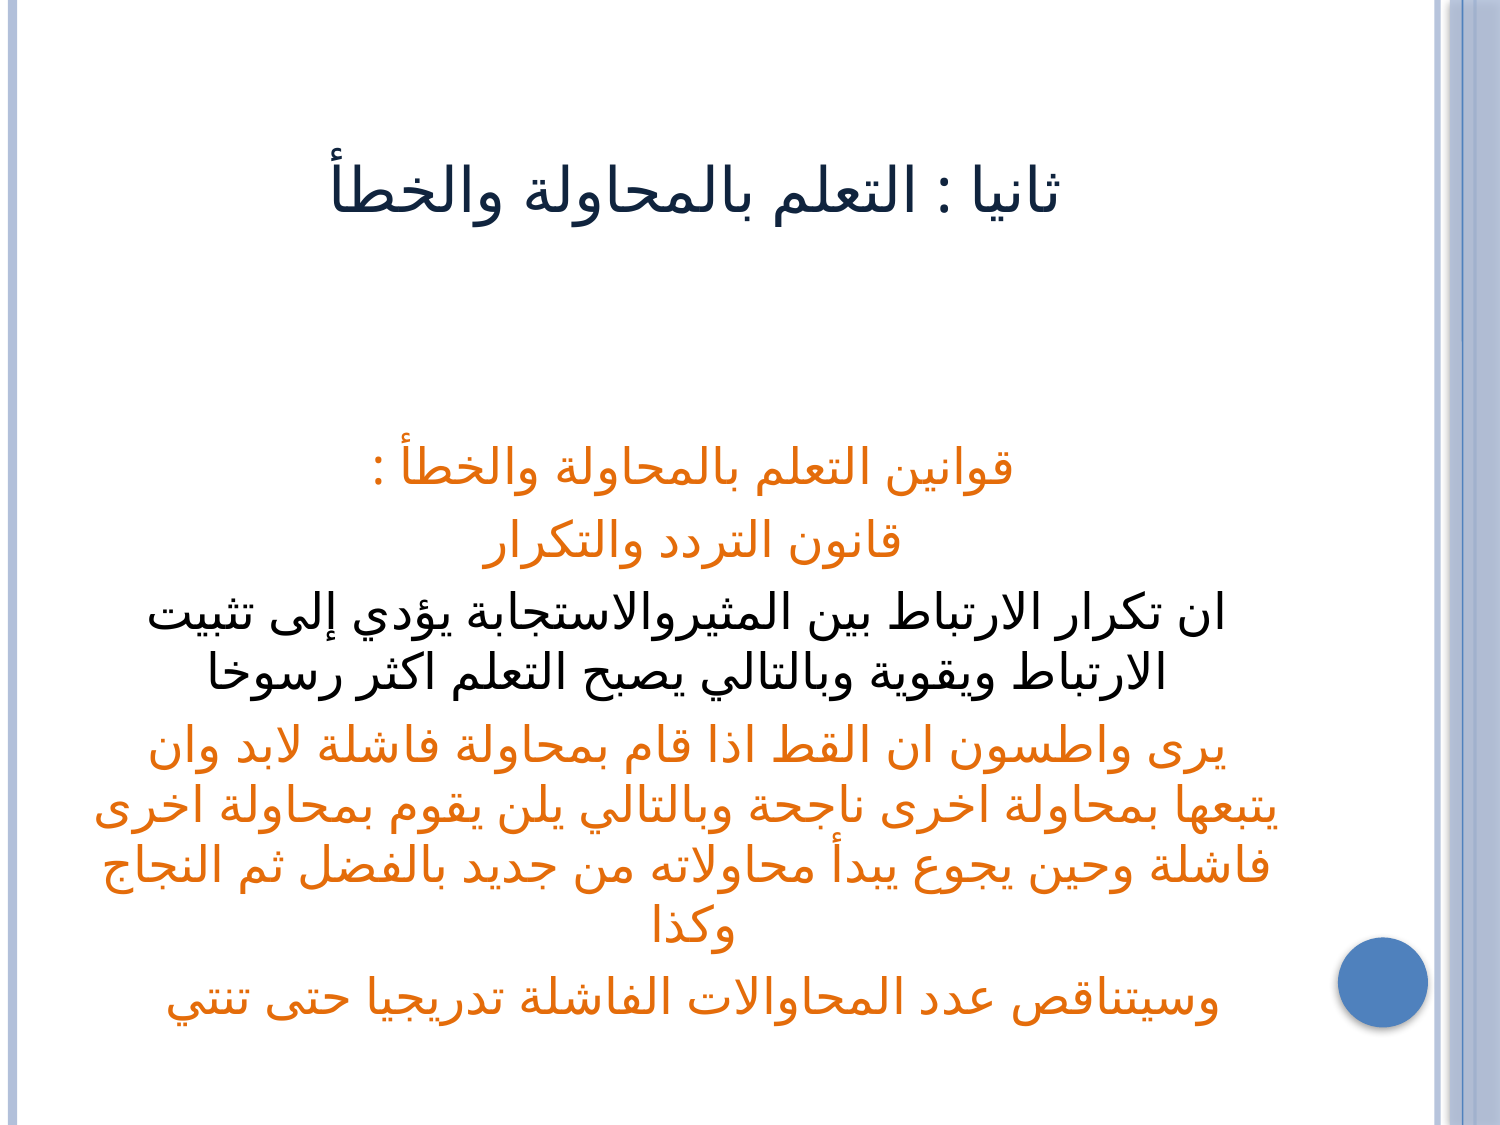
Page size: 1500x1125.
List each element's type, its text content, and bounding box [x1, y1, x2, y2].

title ثانيا : التعلم بالمحاولة والخطأ [75, 45, 1300, 233]
list قوانين التعلم بالمحاولة والخطأ : قانون التردد والتكرار ان تكرار الارتباط بين المثيروالاستجابة يؤدي إلى تثبيت الارتباط ويقوية وبالتالي يصبح التعلم اكثر رسوخا يرى واطسون ان القط اذا قام بمحاولة فاشلة لابد وان يتبعها بمحاولة اخرى ناجحة وبالتالي يلن يقوم بمحاولة اخرى فاشلة وحين يجوع يبدأ محاولاته من جديد بالفضل ثم النجاج وكذا وسيتناقص عدد المحاوالات الفاشلة تدريجيا حتى تنتي [75, 262, 1300, 1062]
